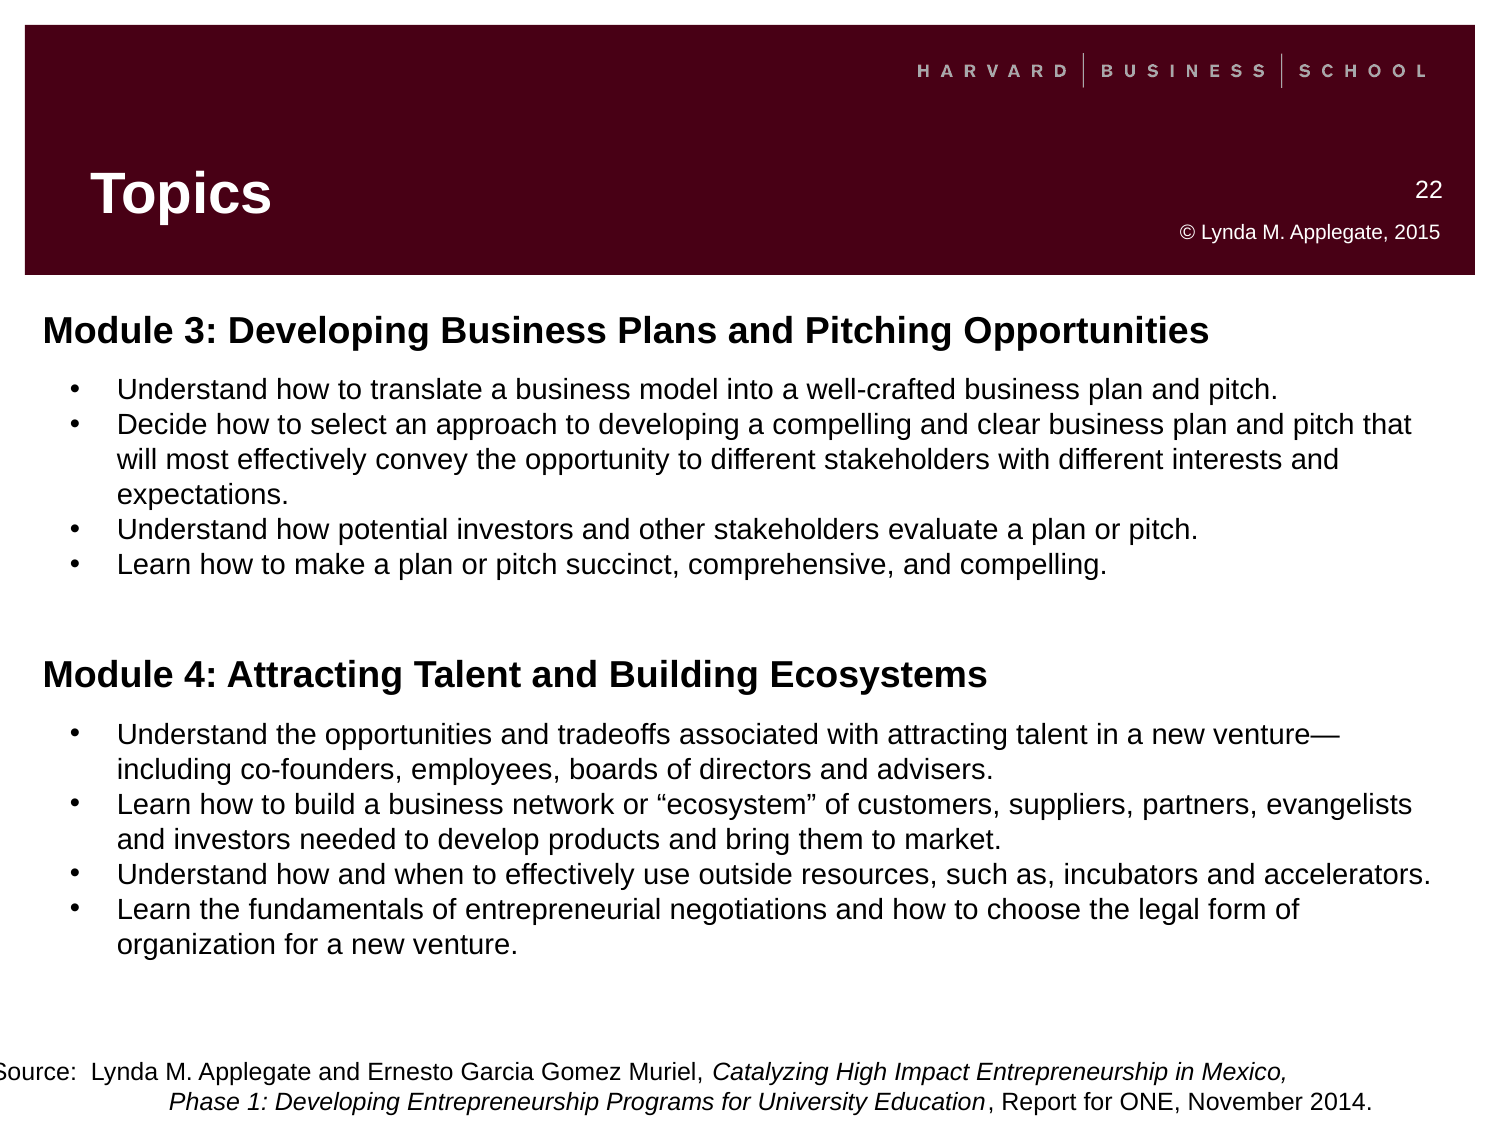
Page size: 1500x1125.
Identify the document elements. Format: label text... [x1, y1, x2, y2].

text_box Module 3: Developing Business Plans and Pitching Opportunities Understand how to translate a business model into a well-crafted business plan and pitch. Decide how to select an approach to developing a compelling and clear business plan and pitch that will most effectively convey the opportunity to different stakeholders with different interests and expectations. Understand how potential investors and other stakeholders evaluate a plan or pitch. Learn how to make a plan or pitch succinct, comprehensive, and compelling. Module 4: Attracting Talent and Building Ecosystems Understand the opportunities and tradeoffs associated with attracting talent in a new venture—including co-founders, employees, boards of directors and advisers. Learn how to build a business network or “ecosystem” of customers, suppliers, partners, evangelists and investors needed to develop products and bring them to market. Understand how and when to effectively use outside resources, such as, incubators and accelerators. Learn the fundamentals of entrepreneurial negotiations and how to choose the legal form of organization for a new venture. [27, 298, 1466, 968]
text_box Source: Lynda M. Applegate and Ernesto Garcia Gomez Muriel, Catalyzing High Impact Entrepreneurship in Mexico, Phase 1: Developing Entrepreneurship Programs for University Education, Report for ONE, November 2014. [0, 1048, 1417, 1124]
title Topics [74, 44, 1426, 233]
slide_number 22 [1108, 158, 1459, 219]
